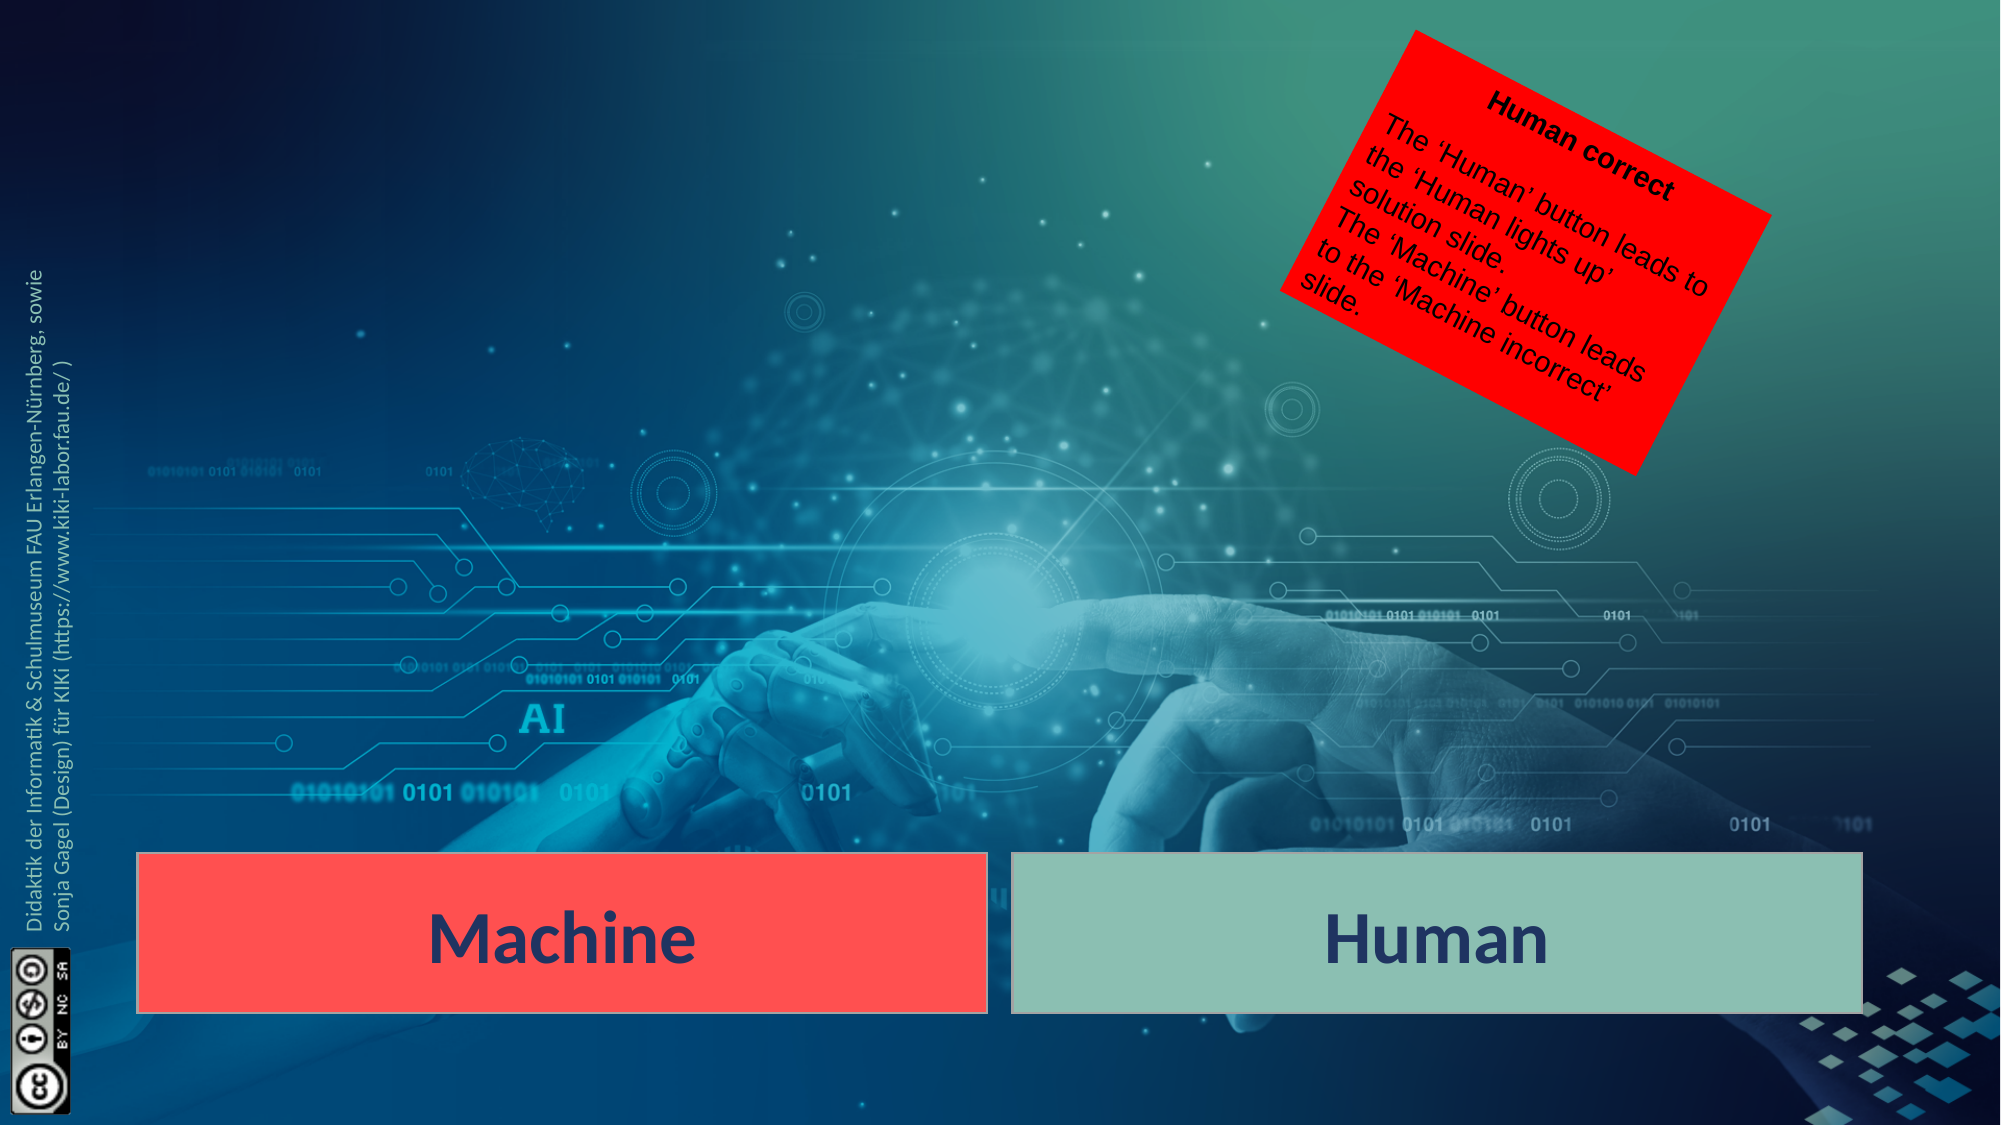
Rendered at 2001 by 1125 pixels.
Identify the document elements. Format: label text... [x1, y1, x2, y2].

text_box Human [1011, 852, 1863, 1014]
text_box Machine [136, 852, 988, 1014]
picture [0, 0, 2001, 1125]
text_box Human correct The ‘Human’ button leads to the ‘Human lights up’ solution slide. The ‘Machine’ button leads to the ‘Machine incorrect’ slide. [1279, 29, 1772, 477]
